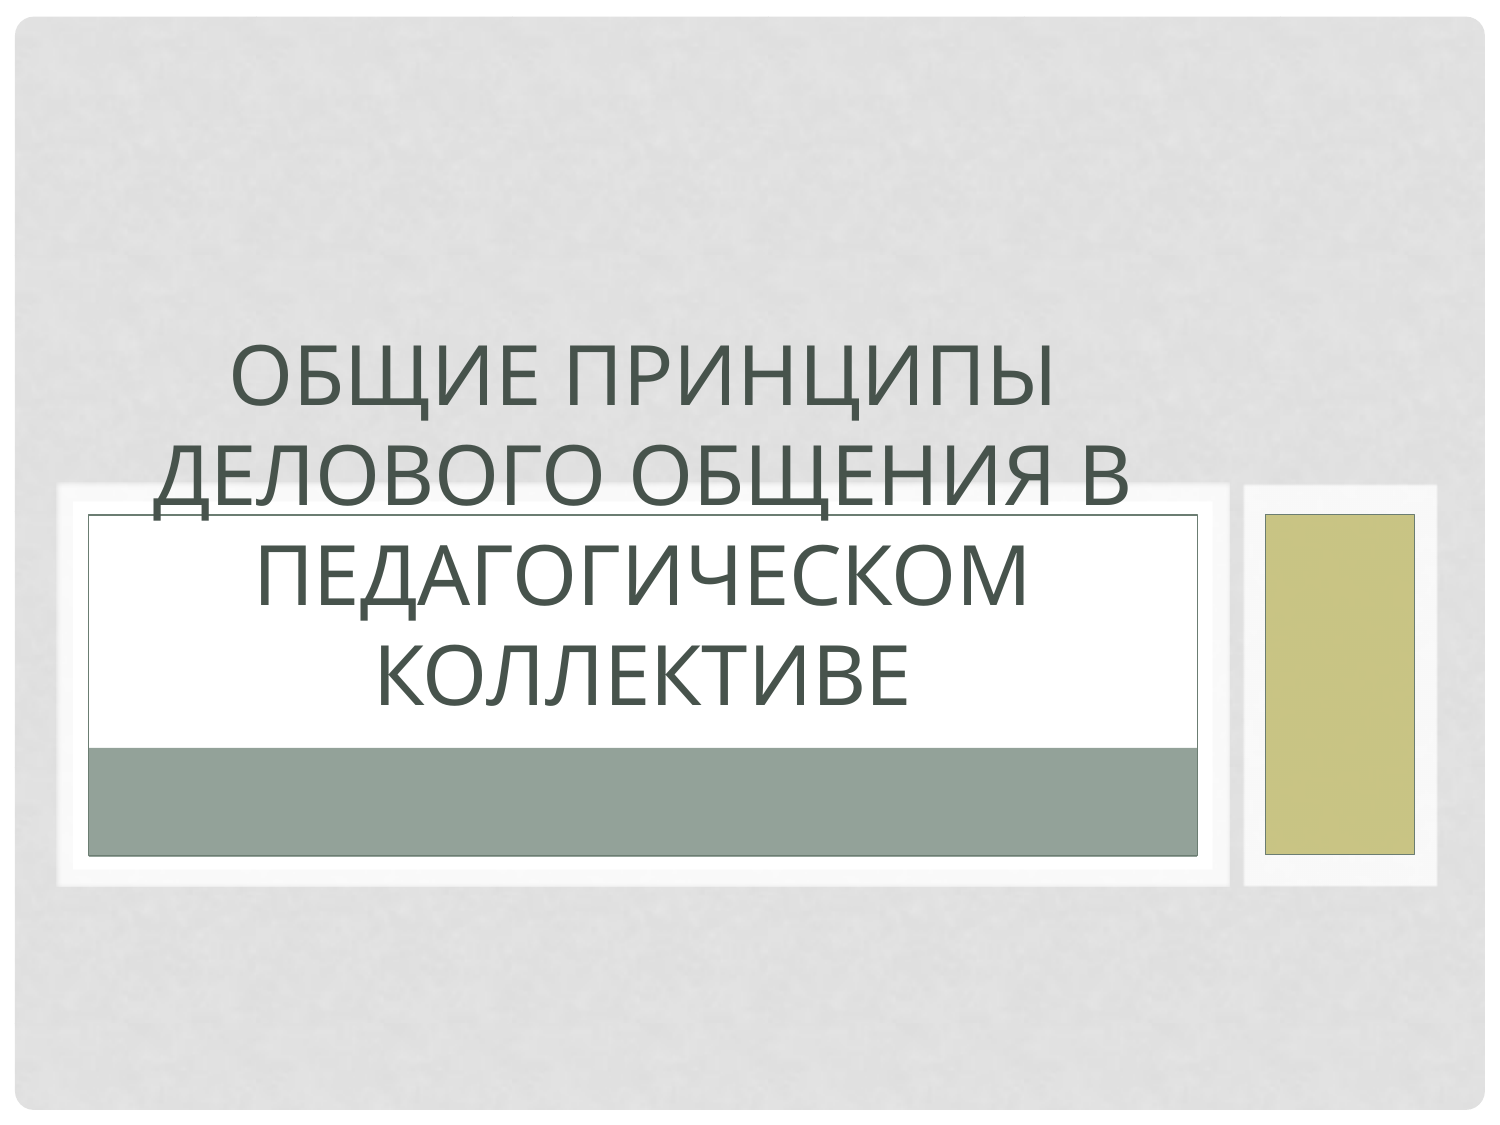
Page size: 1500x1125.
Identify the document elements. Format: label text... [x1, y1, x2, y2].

title Общие принципы делового общения в педагогическом коллективе [99, 529, 1187, 730]
